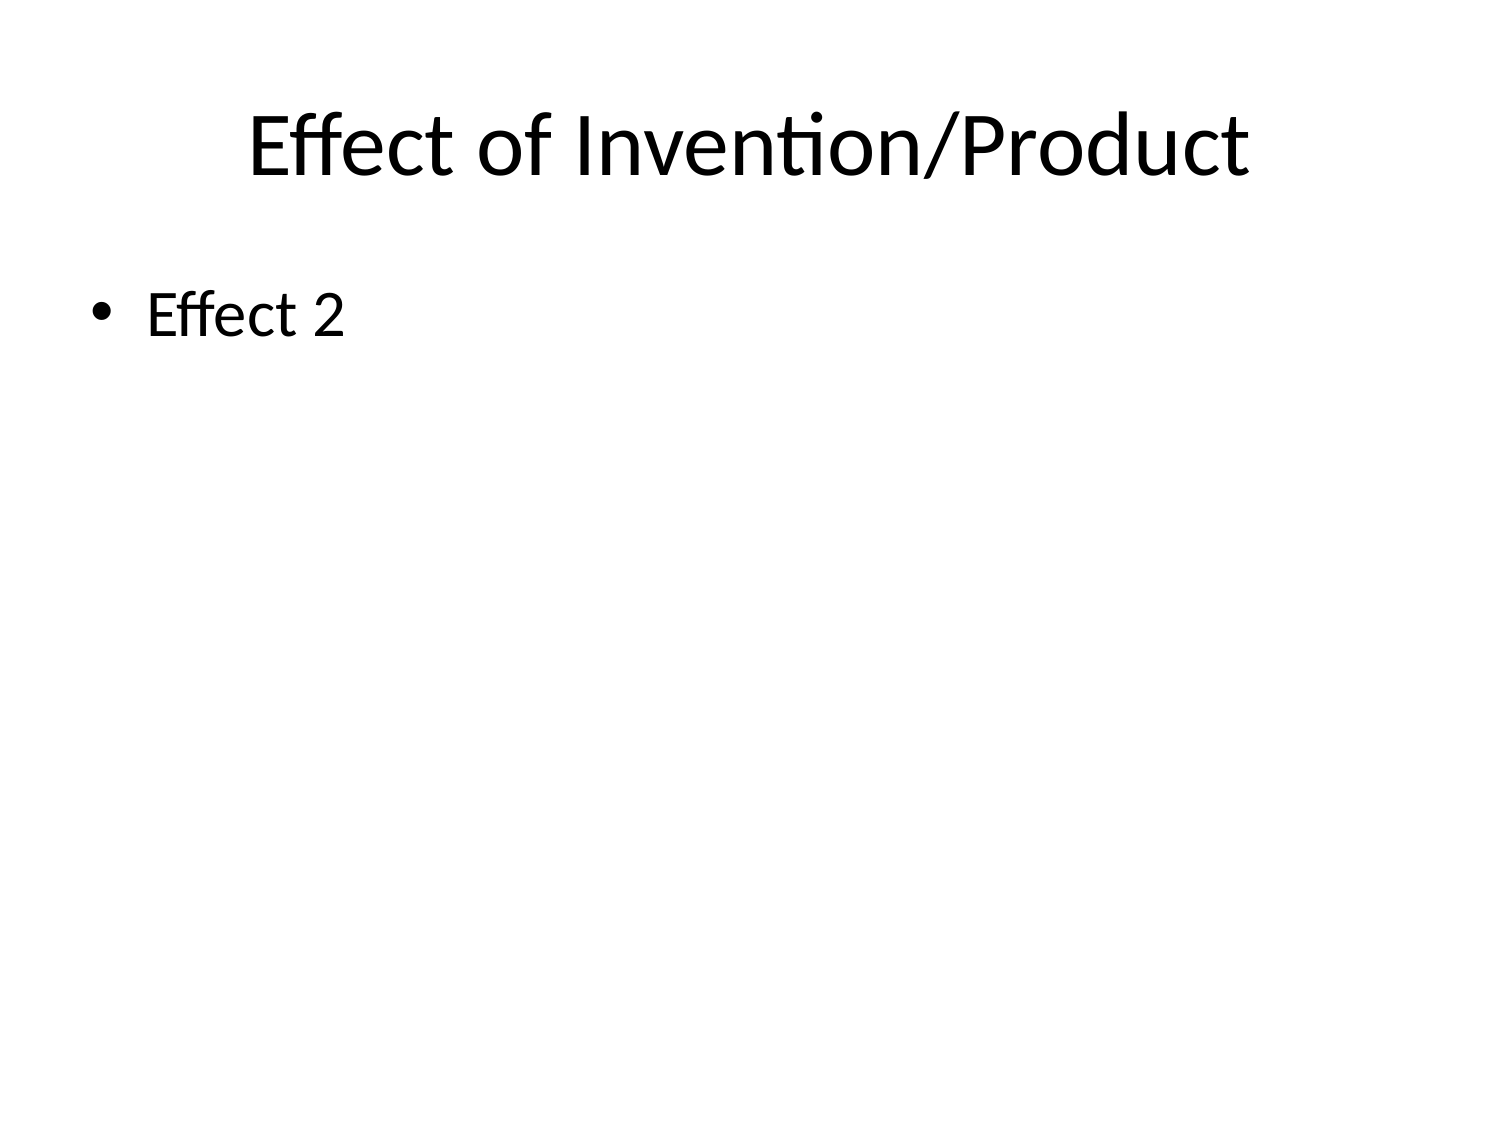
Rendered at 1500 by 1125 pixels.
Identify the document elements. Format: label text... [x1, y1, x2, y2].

title Effect of Invention/Product [75, 45, 1425, 233]
list Effect 2 [75, 262, 1425, 1005]
